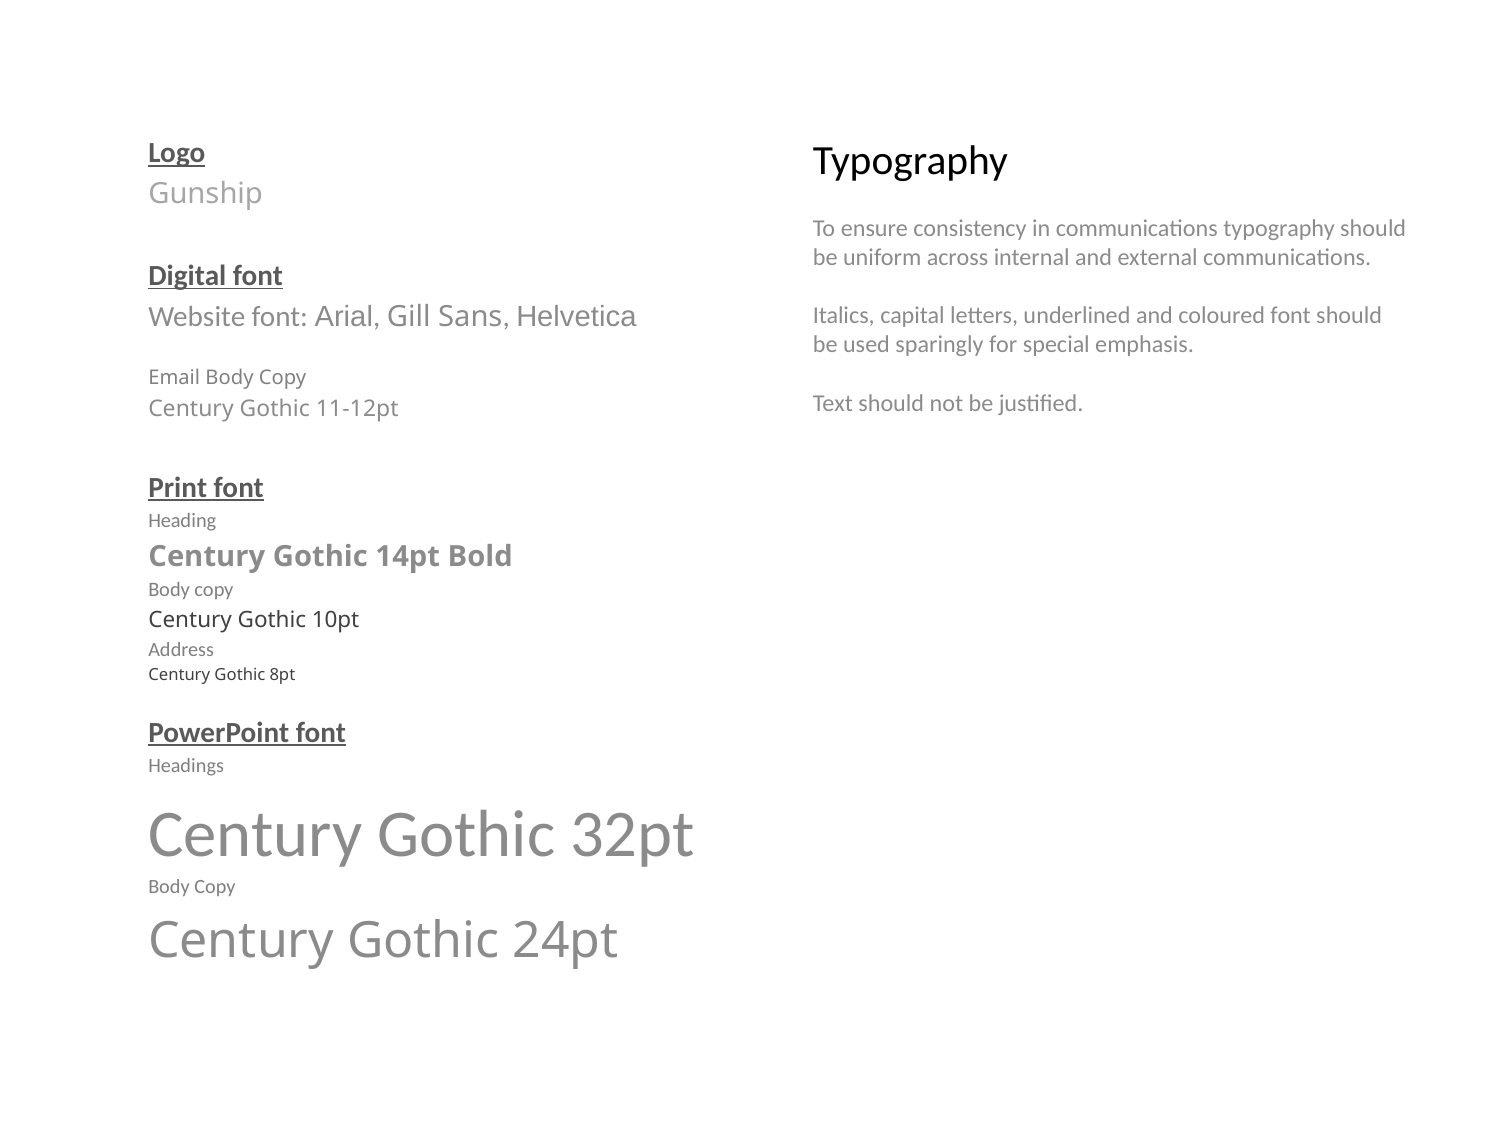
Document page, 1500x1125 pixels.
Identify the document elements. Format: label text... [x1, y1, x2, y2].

text_box Logo Gunship Digital font Website font: Arial, Gill Sans, Helvetica Email Body Copy Century Gothic 11-12pt Print font Heading Century Gothic 14pt Bold Body copy Century Gothic 10pt Address Century Gothic 8pt PowerPoint font Headings Century Gothic 32pt Body Copy Century Gothic 24pt [133, 126, 798, 1125]
title Typography To ensure consistency in communications typography should be uniform across internal and external communications. Italics, capital letters, underlined and coloured font should be used sparingly for special emphasis. Text should not be justified. [798, 126, 1426, 561]
